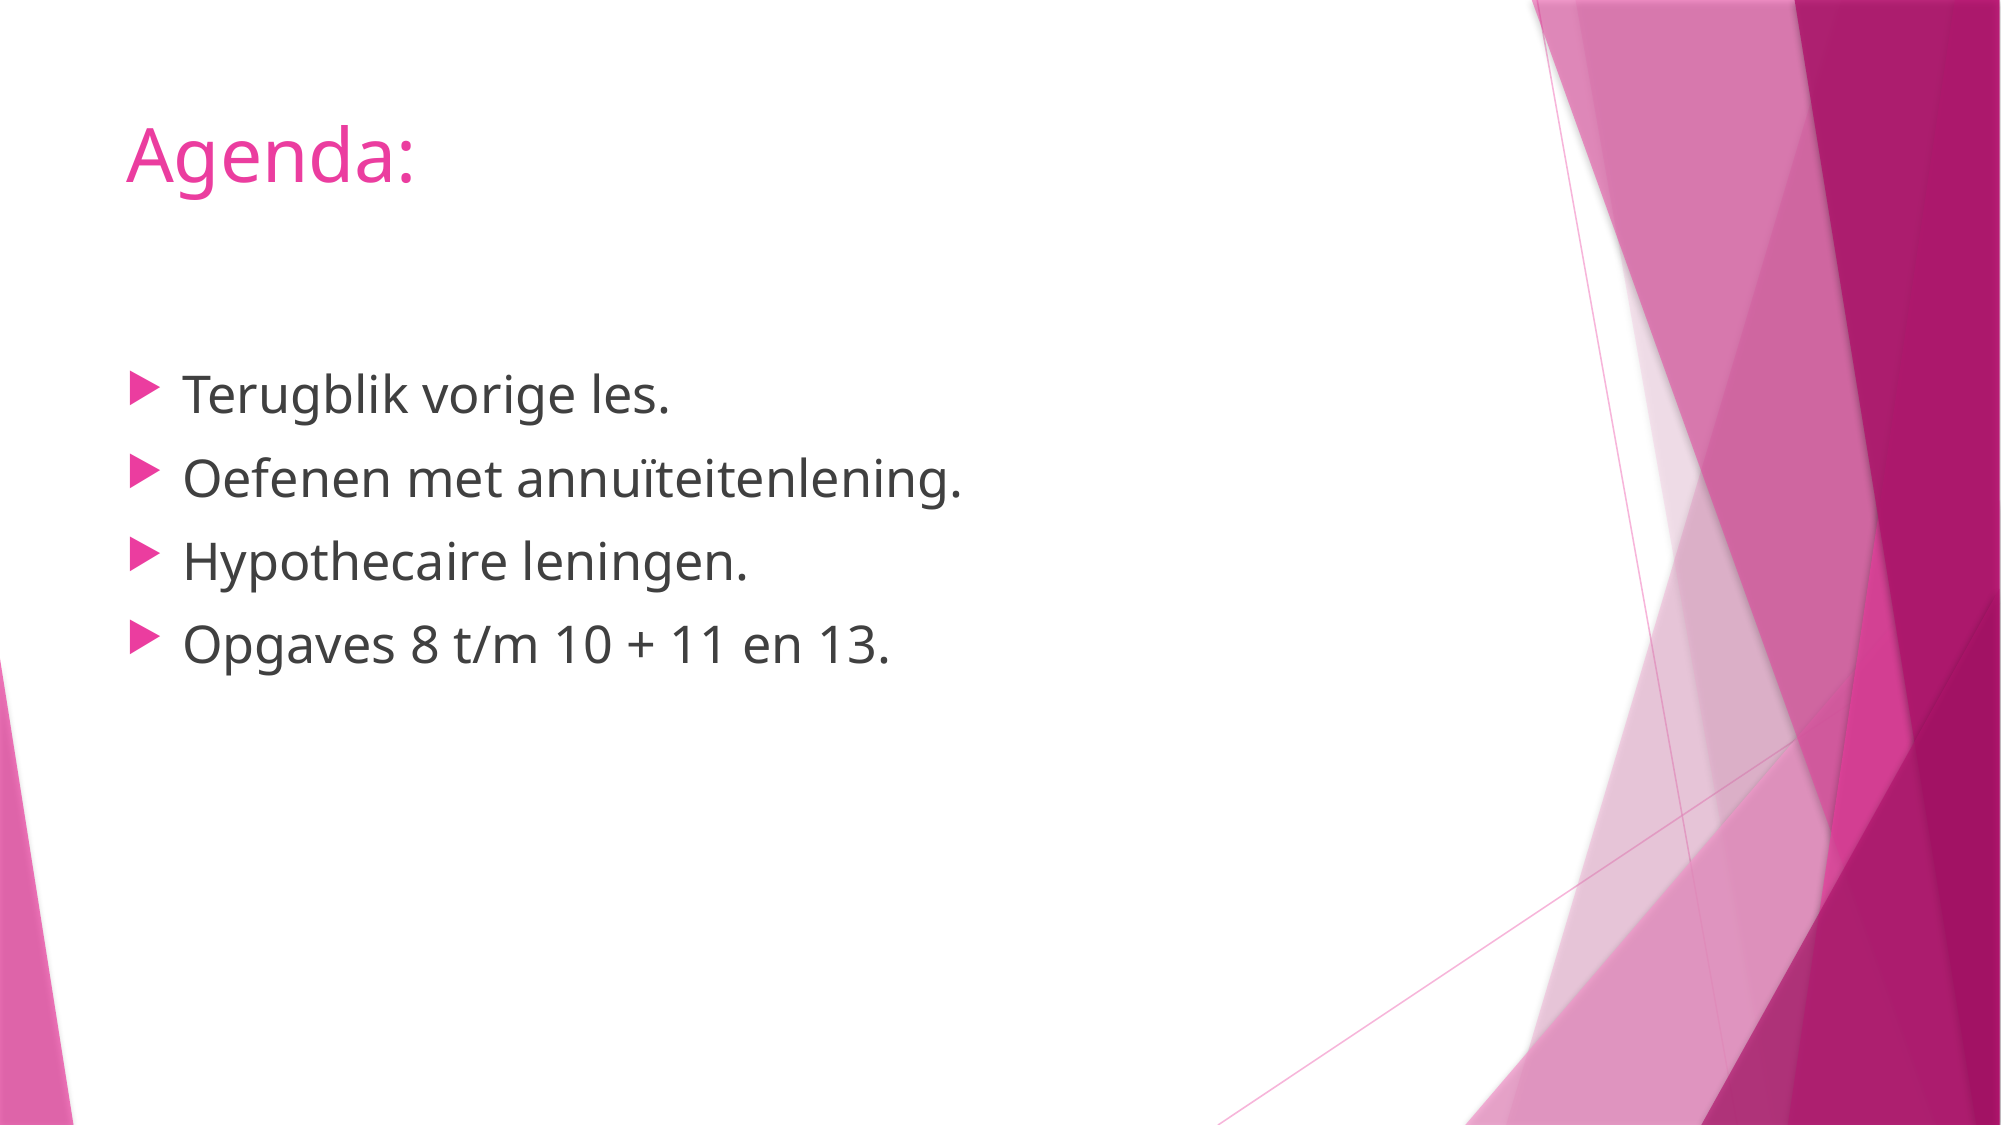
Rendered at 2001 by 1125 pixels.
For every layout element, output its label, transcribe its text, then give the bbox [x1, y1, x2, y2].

list Terugblik vorige les. Oefenen met annuïteitenlening. Hypothecaire leningen. Opgaves 8 t/m 10 + 11 en 13. [111, 354, 1522, 992]
title Agenda: [111, 99, 1522, 317]
